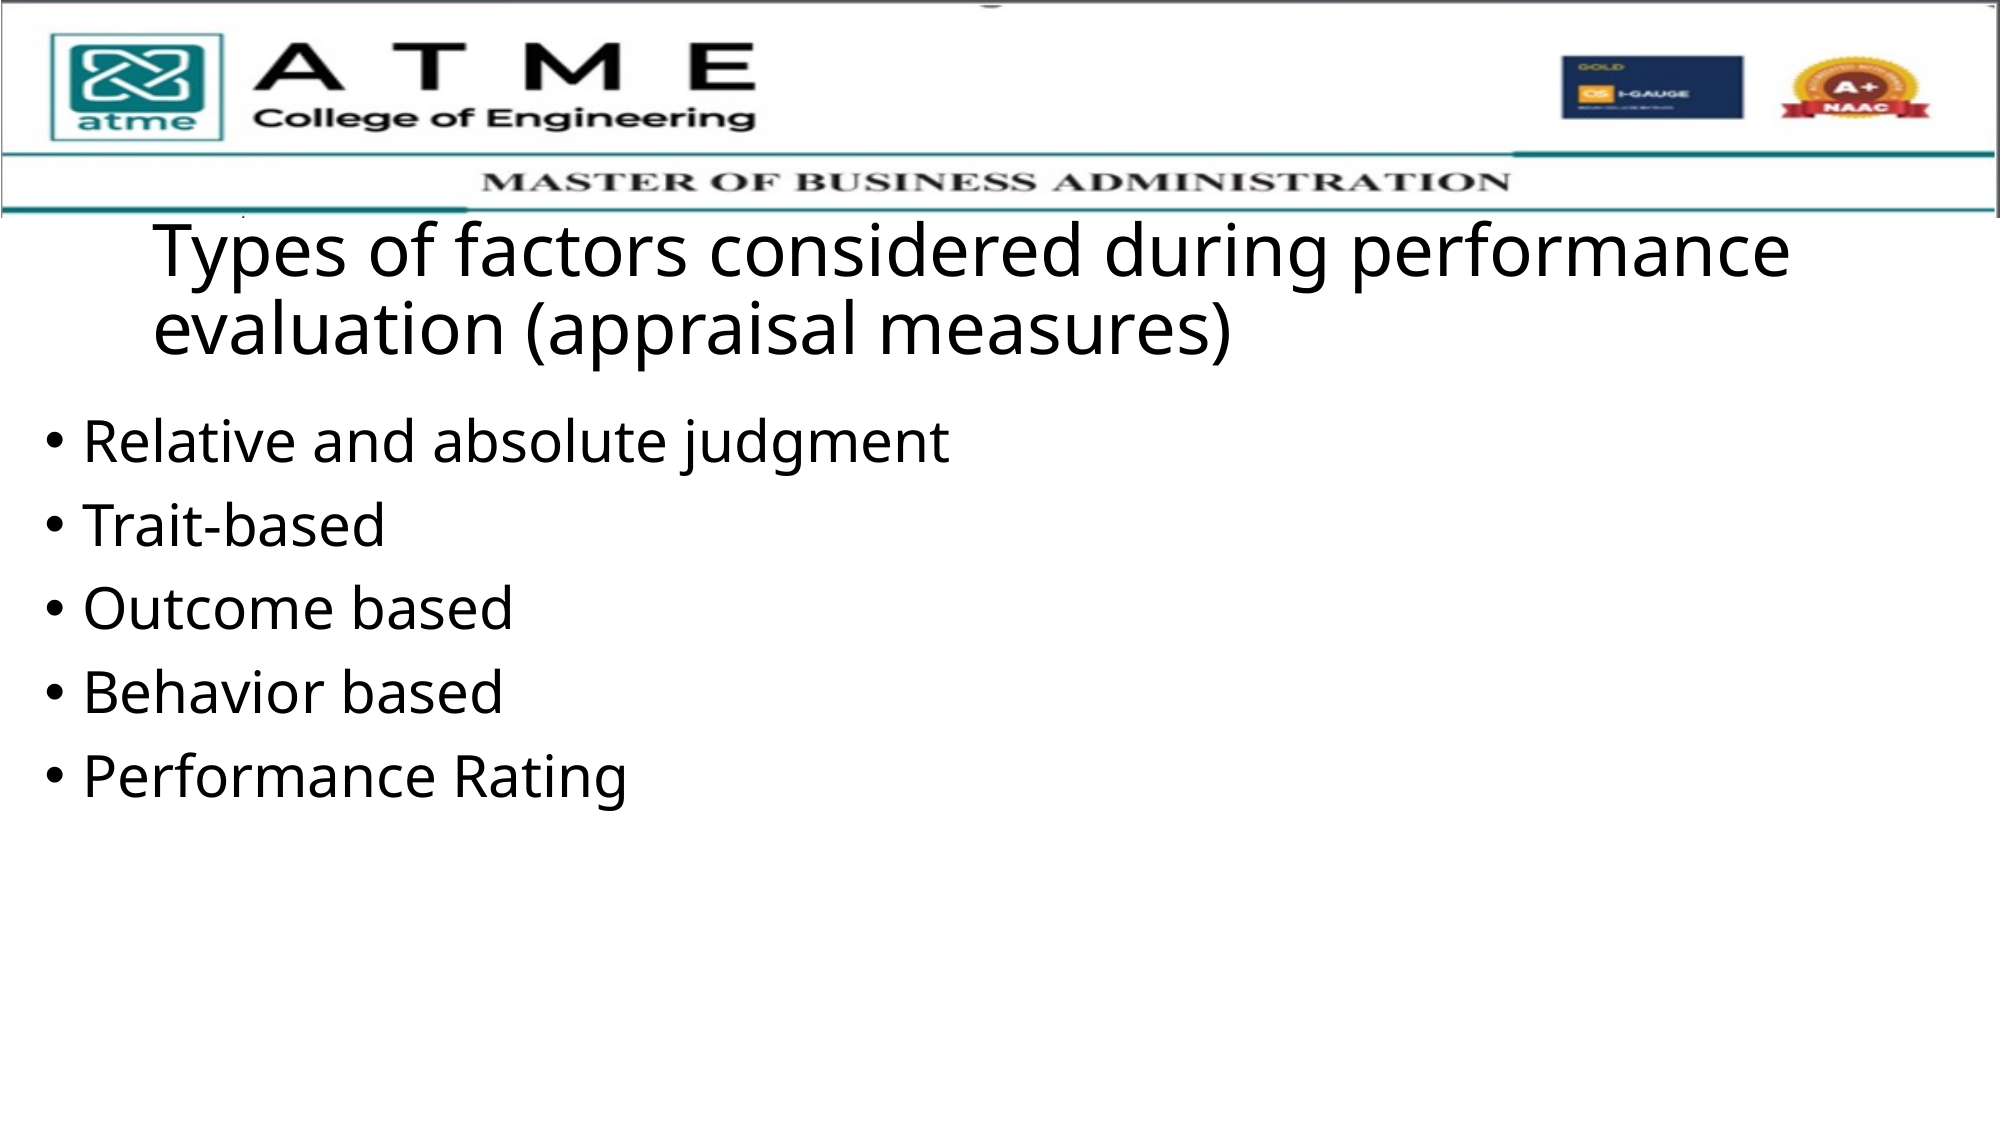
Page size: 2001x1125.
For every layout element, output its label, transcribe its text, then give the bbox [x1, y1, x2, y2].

picture [1, 0, 2000, 218]
list Relative and absolute judgment Trait-based Outcome based Behavior based Performance Rating [29, 404, 1980, 1109]
title Types of factors considered during performance evaluation (appraisal measures) [137, 204, 1863, 380]
